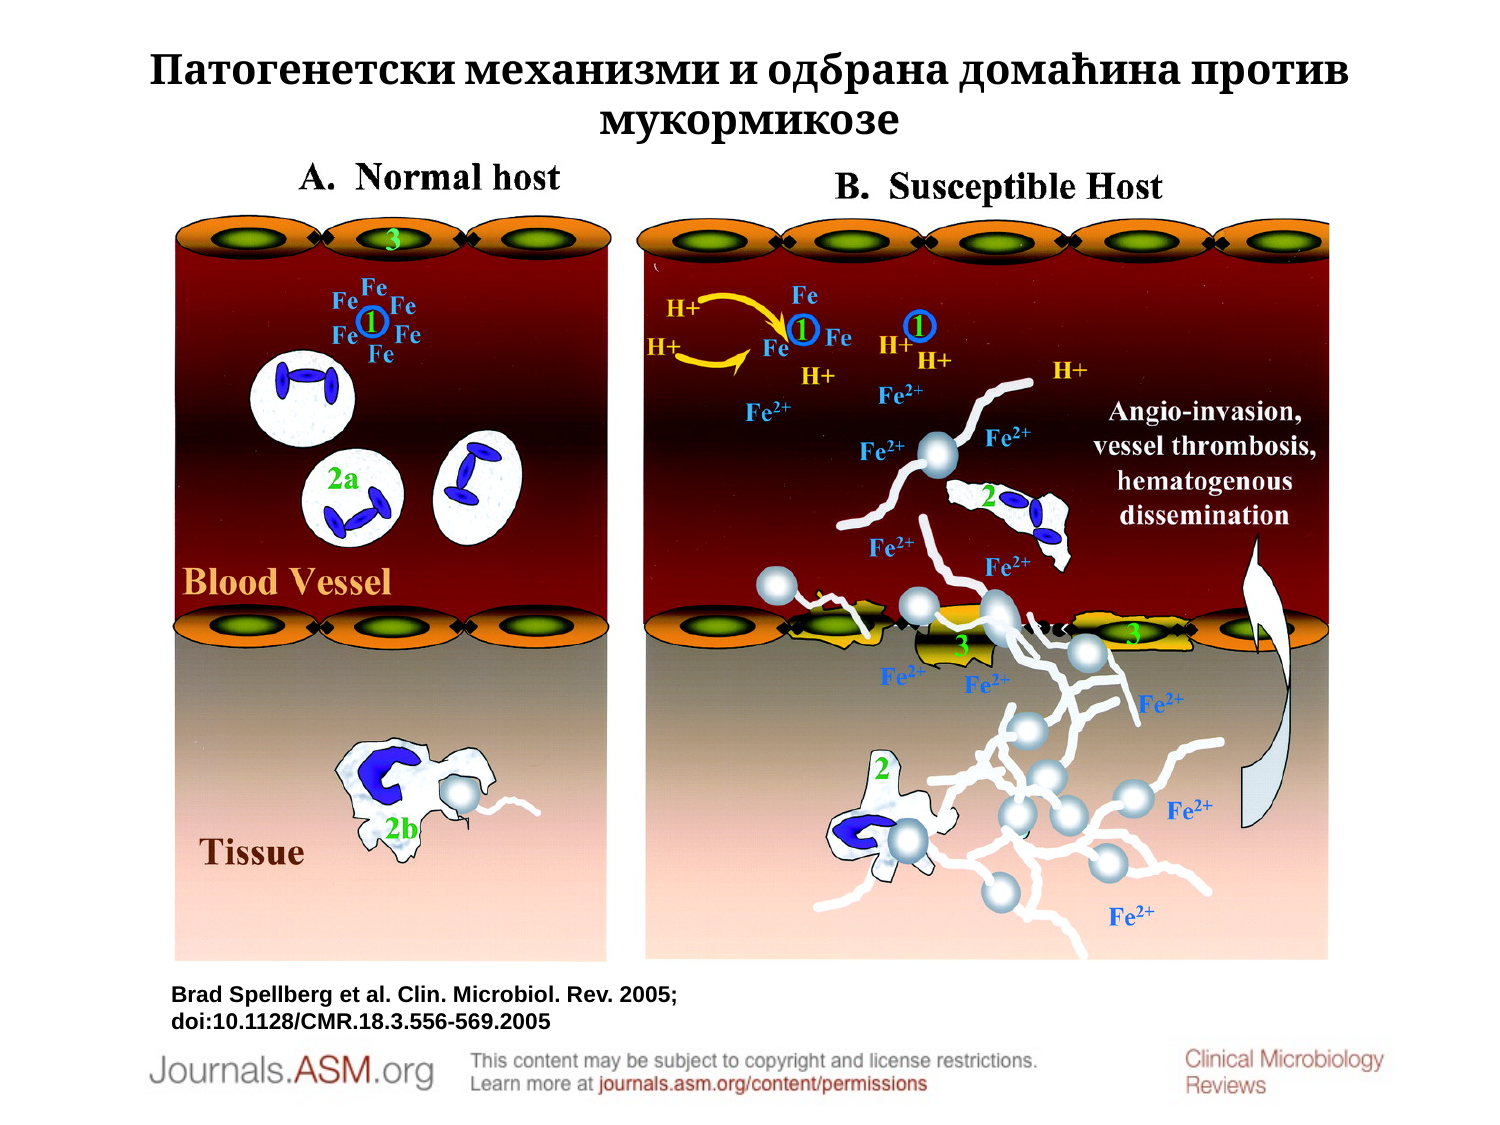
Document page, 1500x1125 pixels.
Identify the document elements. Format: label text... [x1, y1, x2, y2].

text_box Brad Spellberg et al. Clin. Microbiol. Rev. 2005; doi:10.1128/CMR.18.3.556-569.2005 [170, 979, 814, 1031]
text_box Патогенетски механизми и одбрана домаћина против мукормикозе [53, 42, 1447, 114]
picture [122, 1036, 1485, 1108]
picture [170, 160, 1330, 964]
